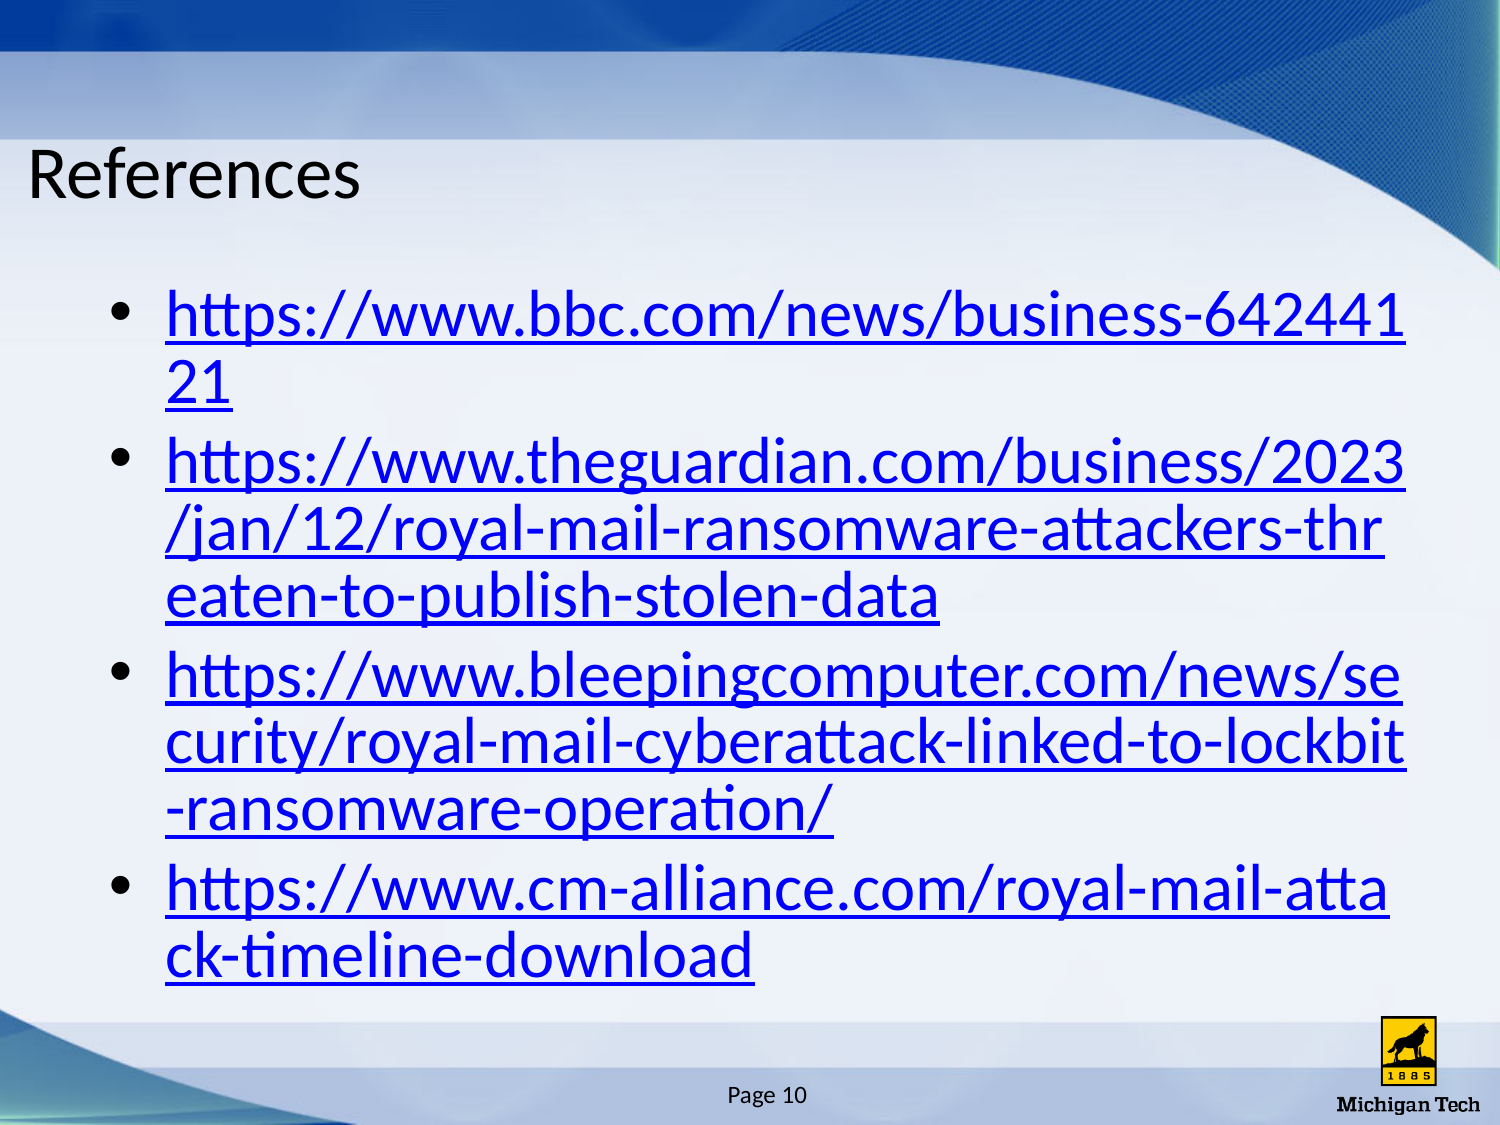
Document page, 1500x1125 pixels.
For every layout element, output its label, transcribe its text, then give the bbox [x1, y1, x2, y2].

picture [0, 0, 1500, 1125]
title References [12, 75, 1263, 263]
list https://www.bbc.com/news/business-64244121 https://www.theguardian.com/business/2023/jan/12/royal-mail-ransomware-attackers-threaten-to-publish-stolen-data https://www.bleepingcomputer.com/news/security/royal-mail-cyberattack-linked-to-lockbit-ransomware-operation/ https://www.cm-alliance.com/royal-mail-attack-timeline-download [75, 262, 1425, 1063]
